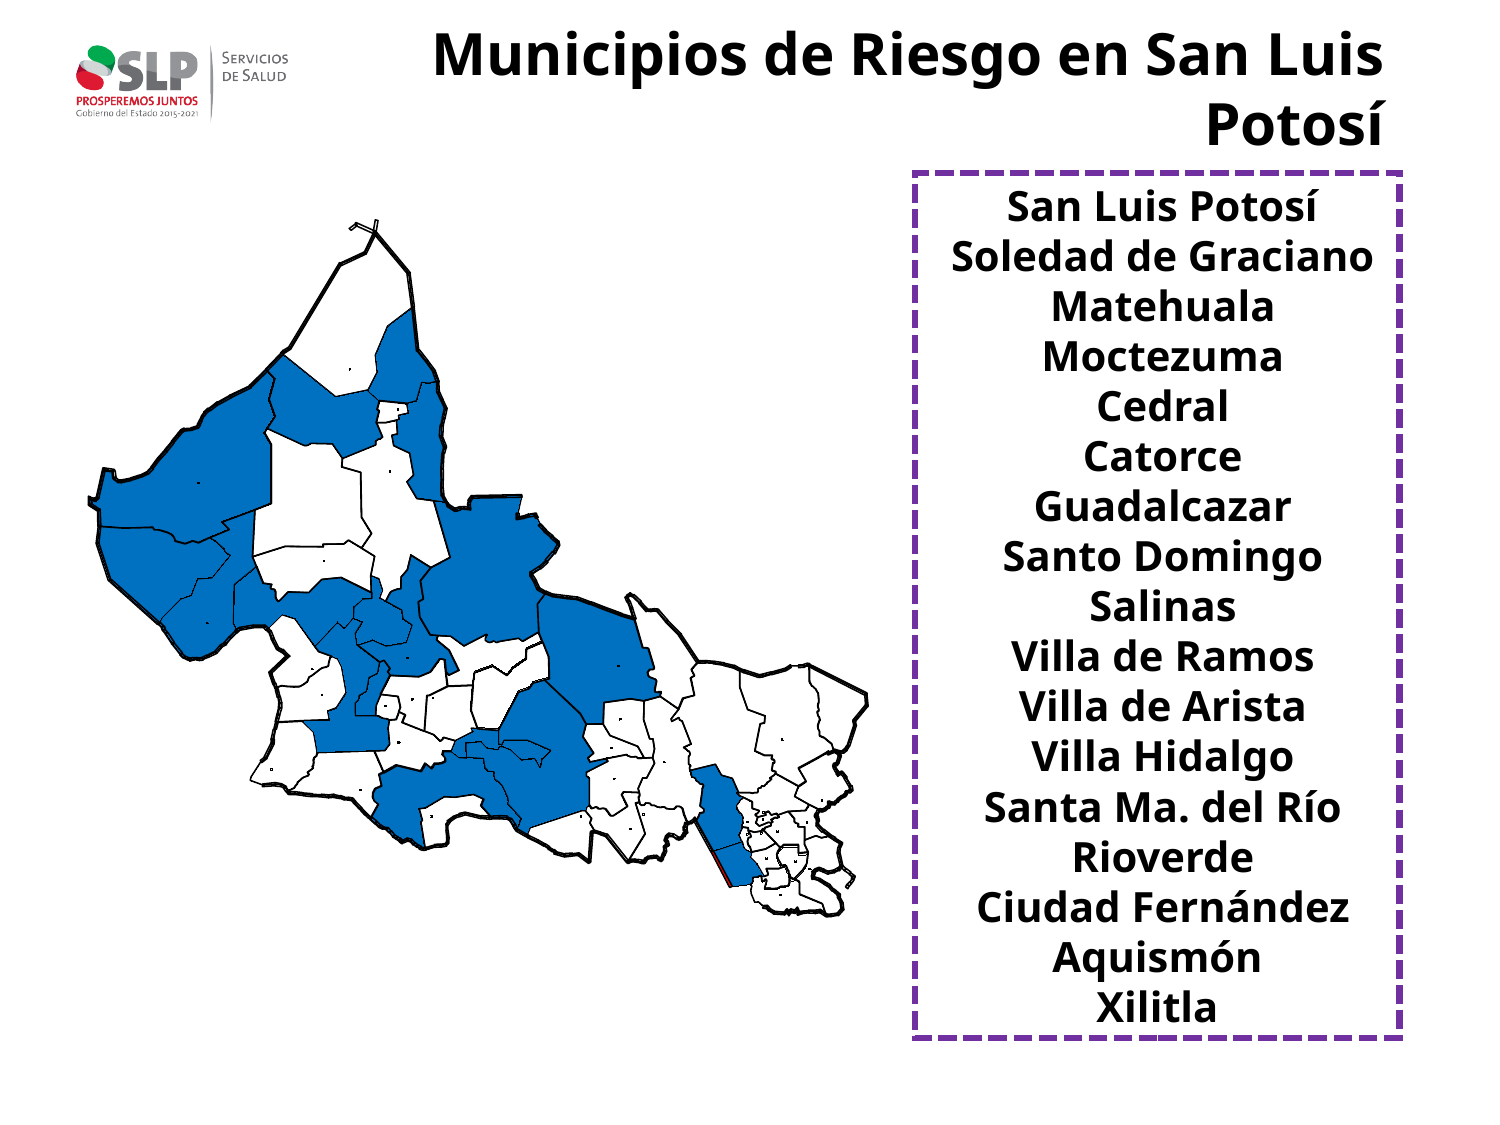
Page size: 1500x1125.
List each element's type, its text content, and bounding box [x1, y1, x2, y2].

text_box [88, 219, 869, 918]
text_box Municipios de Riesgo en San Luis Potosí [360, 19, 1400, 156]
picture [76, 45, 288, 123]
text_box San Luis Potosí Soledad de Graciano Matehuala Moctezuma Cedral Catorce Guadalcazar Santo Domingo Salinas Villa de Ramos Villa de Arista Villa Hidalgo Santa Ma. del Río Rioverde Ciudad Fernández Aquismón Xilitla [915, 172, 1400, 1038]
